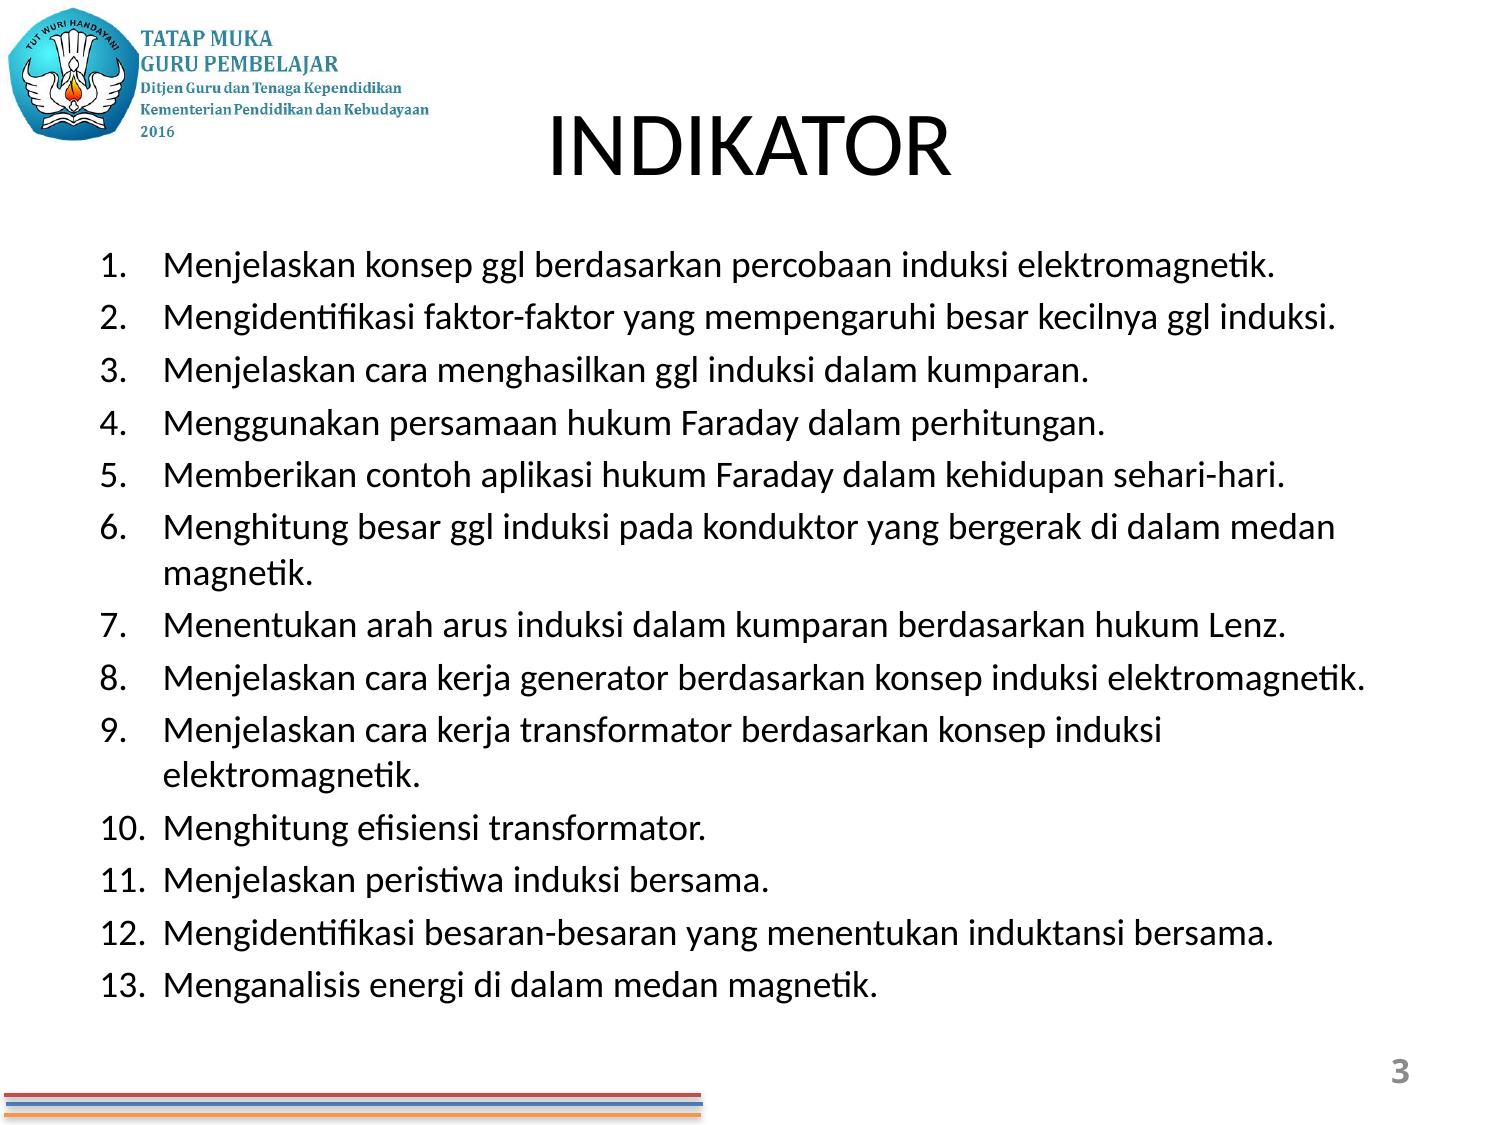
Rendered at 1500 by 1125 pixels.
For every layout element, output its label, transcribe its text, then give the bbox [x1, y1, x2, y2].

title INDIKATOR [75, 45, 1425, 232]
picture [5, 0, 441, 149]
slide_number 3 [1074, 1042, 1425, 1103]
list Menjelaskan konsep ggl berdasarkan percobaan induksi elektromagnetik. Mengidentifikasi faktor-faktor yang mempengaruhi besar kecilnya ggl induksi. Menjelaskan cara menghasilkan ggl induksi dalam kumparan. Menggunakan persamaan hukum Faraday dalam perhitungan. Memberikan contoh aplikasi hukum Faraday dalam kehidupan sehari-hari. Menghitung besar ggl induksi pada konduktor yang bergerak di dalam medan magnetik. Menentukan arah arus induksi dalam kumparan berdasarkan hukum Lenz. Menjelaskan cara kerja generator berdasarkan konsep induksi elektromagnetik. Menjelaskan cara kerja transformator berdasarkan konsep induksi elektromagnetik. Menghitung efisiensi transformator. Menjelaskan peristiwa induksi bersama. Mengidentifikasi besaran-besaran yang menentukan induktansi bersama. Menganalisis energi di dalam medan magnetik. [75, 232, 1425, 1005]
